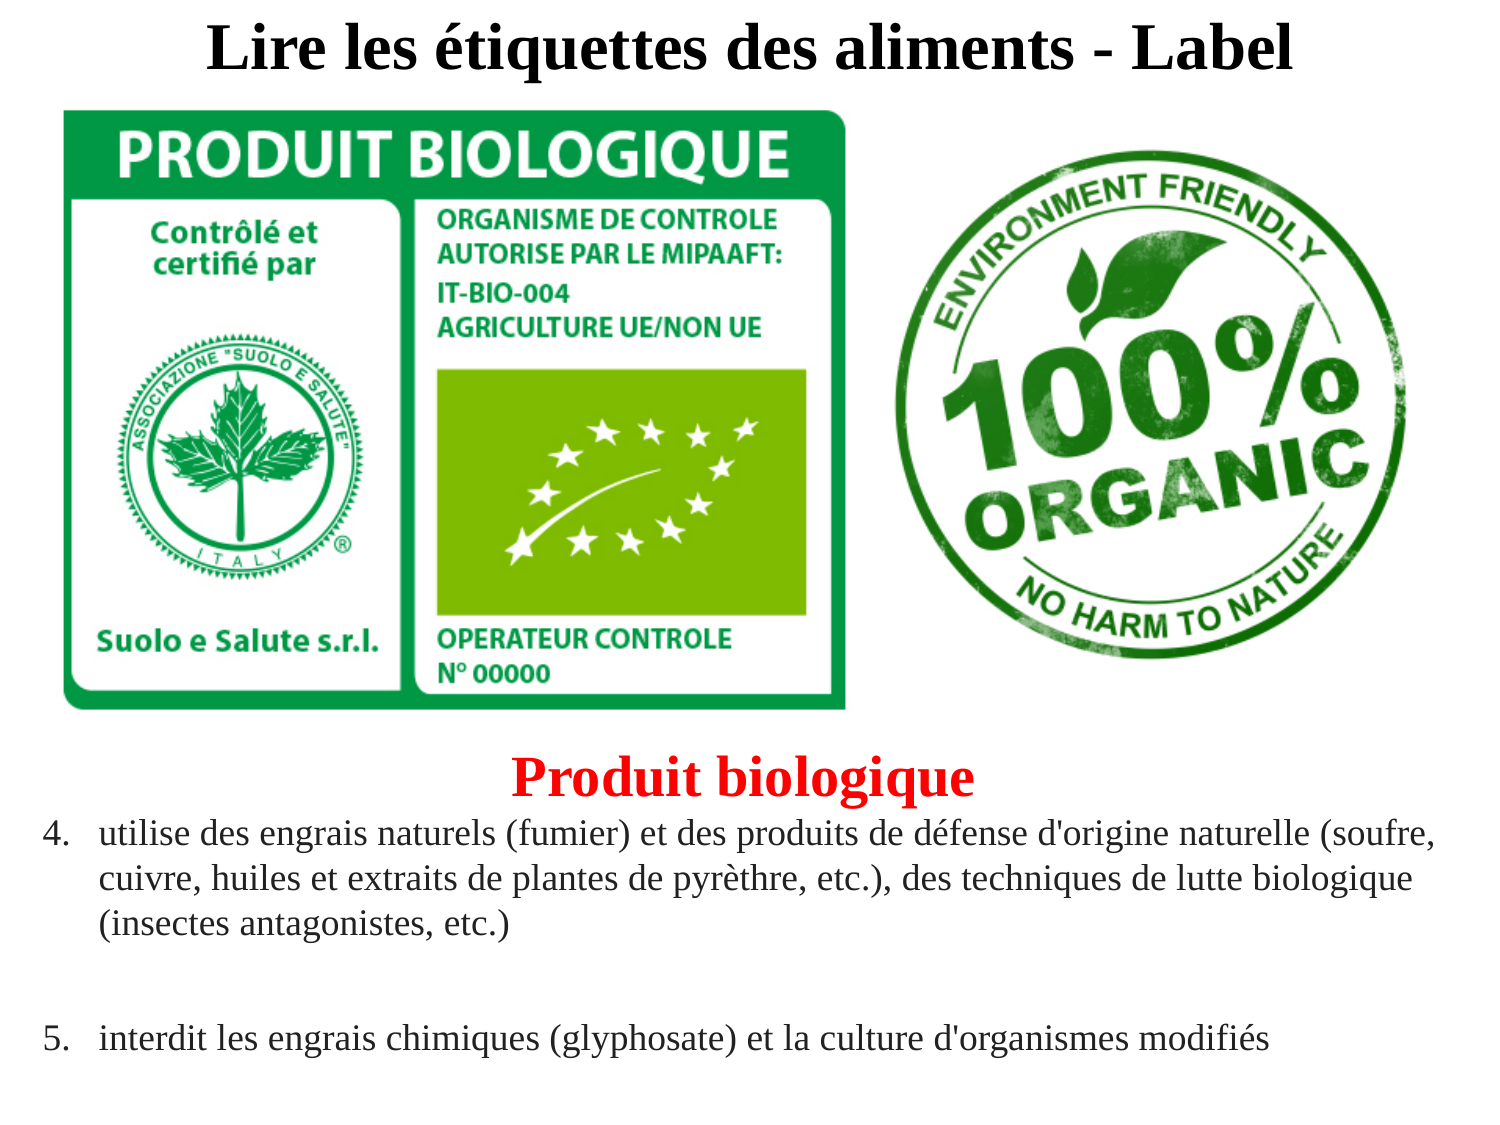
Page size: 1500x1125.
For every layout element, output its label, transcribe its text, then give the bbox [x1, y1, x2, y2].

text_box Lire les étiquettes des aliments - Label [2, 0, 1500, 91]
picture [879, 134, 1423, 676]
text_box Produit biologique utilise des engrais naturels (fumier) et des produits de défense d'origine naturelle (soufre, cuivre, huiles et extraits de plantes de pyrèthre, etc.), des techniques de lutte biologique (insectes antagonistes, etc.) interdit les engrais chimiques (glyphosate) et la culture d'organismes modifiés [27, 730, 1475, 1125]
picture [52, 98, 855, 724]
